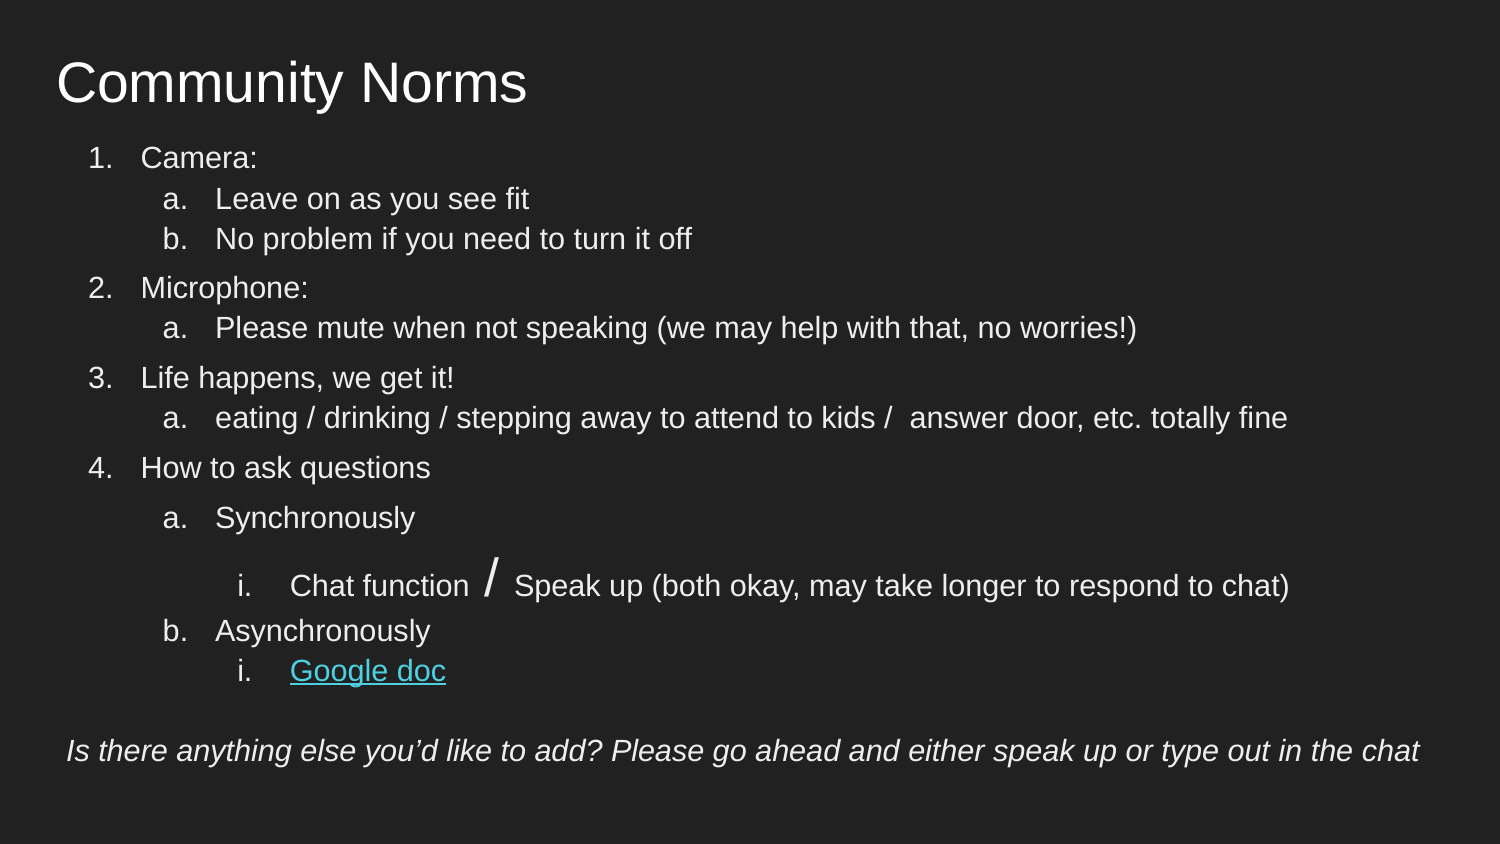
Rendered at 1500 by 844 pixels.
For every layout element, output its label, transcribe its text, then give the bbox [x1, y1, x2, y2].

list Camera: Leave on as you see fit No problem if you need to turn it off Microphone: Please mute when not speaking (we may help with that, no worries!) Life happens, we get it! eating / drinking / stepping away to attend to kids / answer door, etc. totally fine How to ask questions Synchronously Chat function / Speak up (both okay, may take longer to respond to chat) Asynchronously Google doc Is there anything else you’d like to add? Please go ahead and either speak up or type out in the chat [51, 129, 1449, 797]
title Community Norms [41, 35, 1439, 130]
